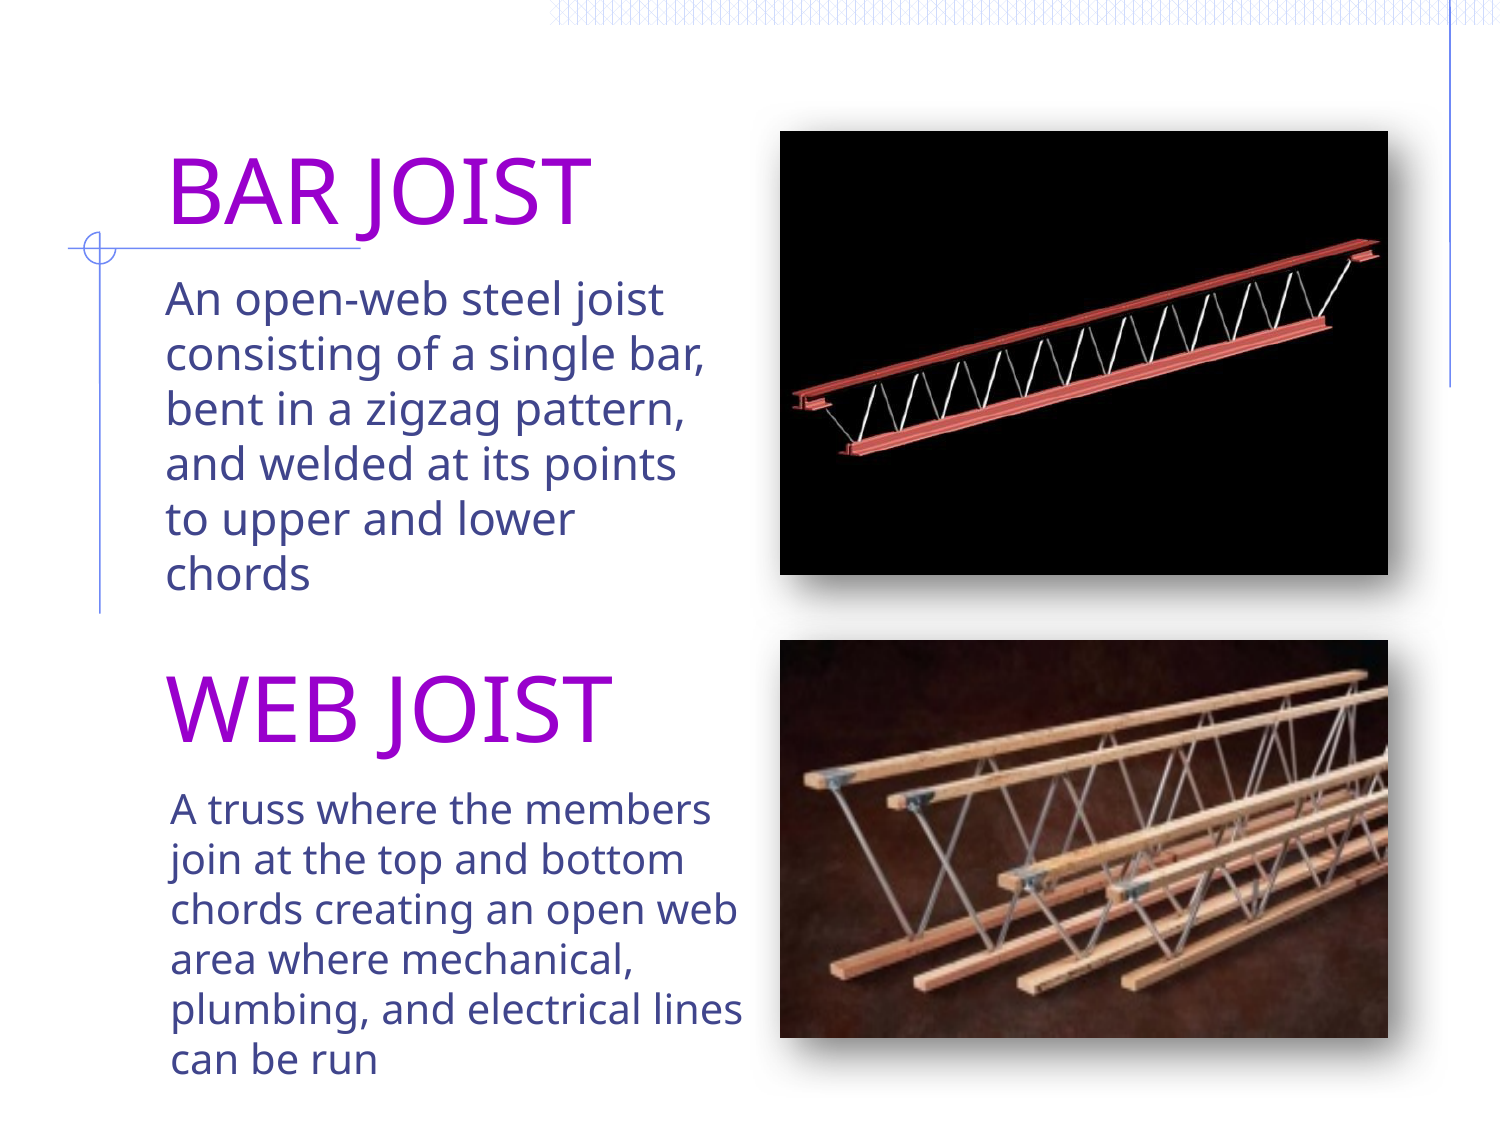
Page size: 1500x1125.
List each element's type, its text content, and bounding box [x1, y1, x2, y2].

text_box A truss where the members join at the top and bottom chords creating an open web area where mechanical, plumbing, and electrical lines can be run [155, 774, 781, 1088]
list An open-web steel joist consisting of a single bar, bent in a zigzag pattern, and welded at its points to upper and lower chords [150, 262, 738, 512]
picture [779, 640, 1388, 1038]
text_box WEB JOIST [149, 512, 825, 768]
picture [779, 131, 1388, 576]
list BAR JOIST [150, 99, 738, 250]
